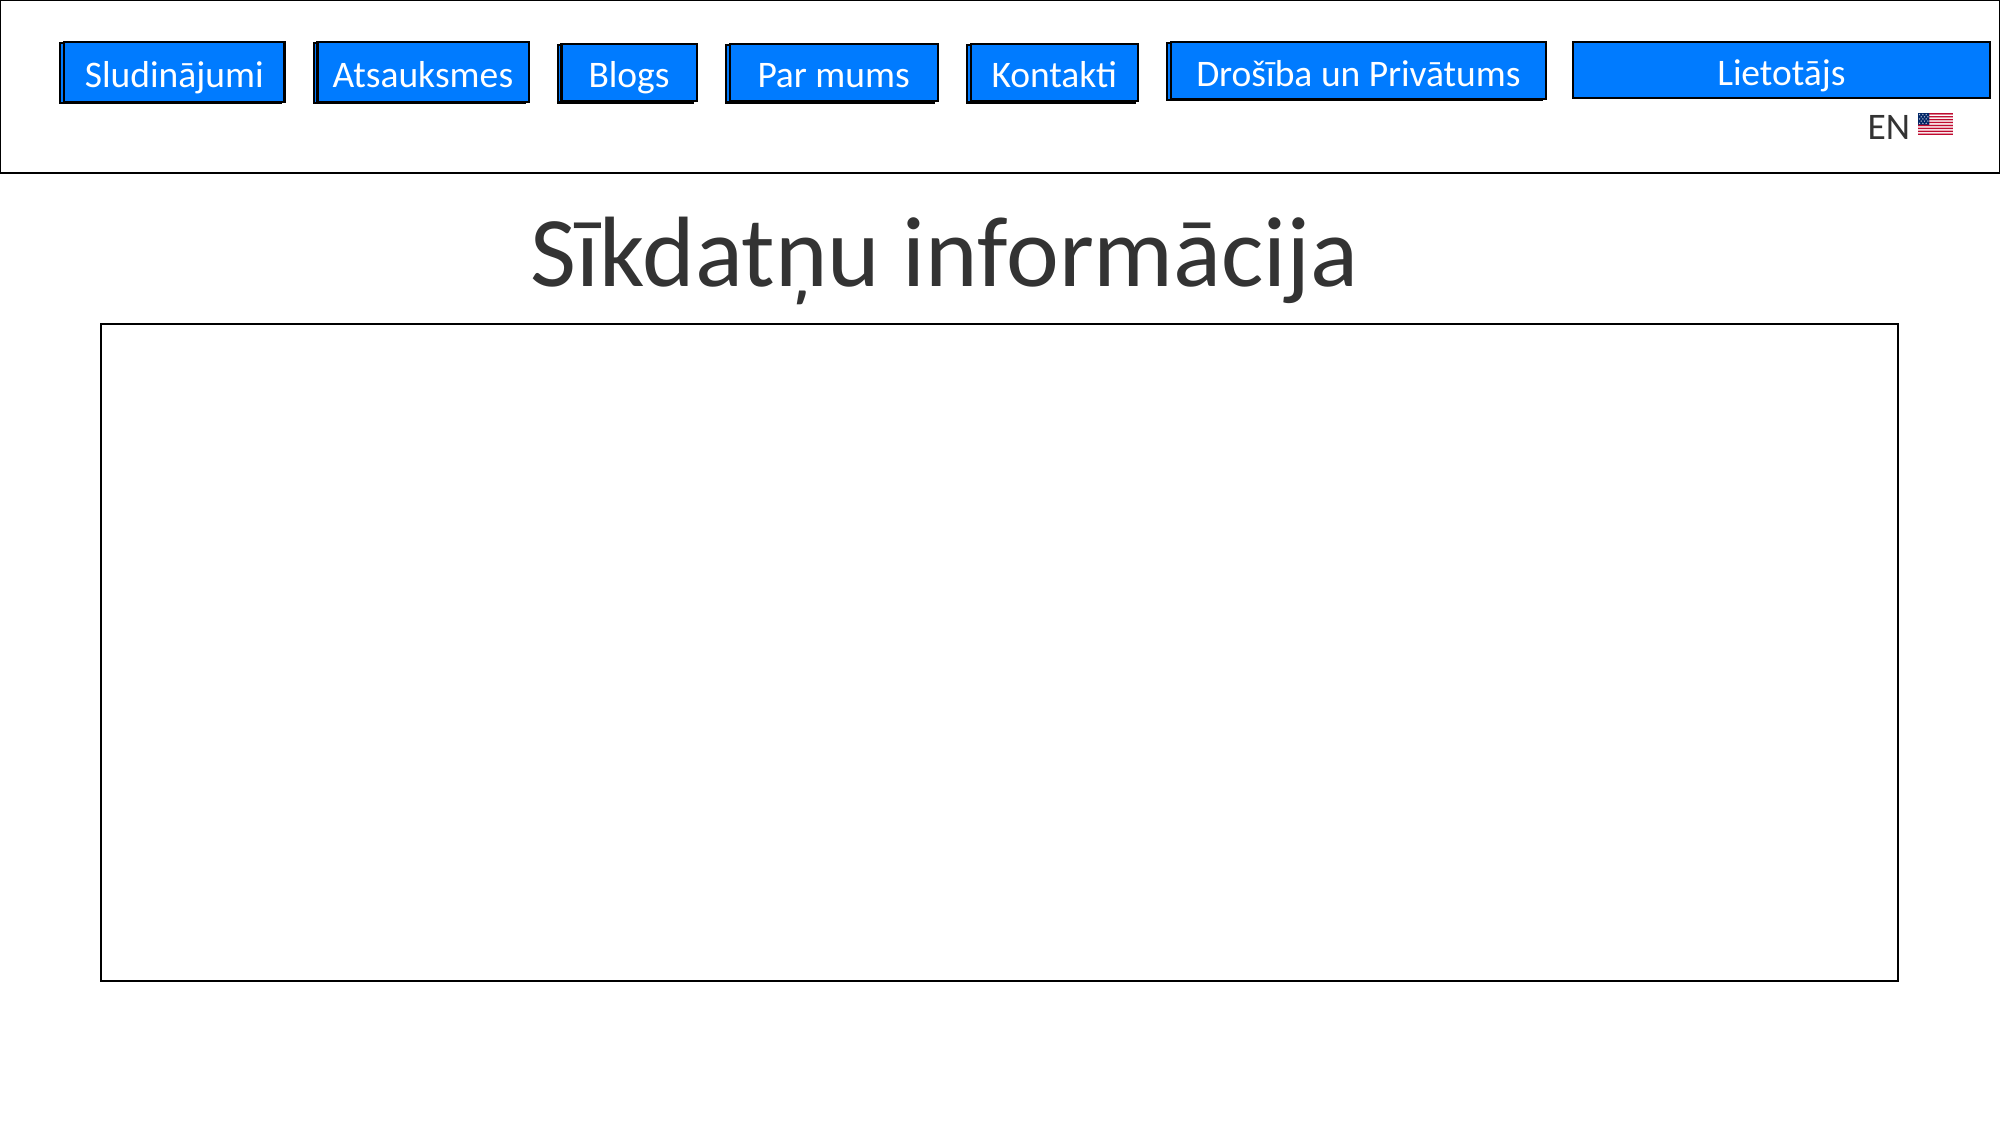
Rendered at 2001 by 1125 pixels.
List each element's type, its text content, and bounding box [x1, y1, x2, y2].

text_box Drošība un Privātums [1166, 42, 1543, 101]
text_box Par mums [729, 43, 939, 102]
text_box Atsauksmes [313, 42, 526, 104]
text_box Kontakti [970, 43, 1139, 102]
text_box Blogs [557, 44, 694, 104]
text_box EN [1853, 99, 1926, 155]
text_box Lietotājs [1572, 41, 1991, 99]
text_box Drošība un Privātums [1170, 41, 1547, 100]
text_box Blogs [560, 43, 698, 102]
text_box Sludinājumi [63, 41, 286, 103]
text_box Sīkdatņu informācija [515, 205, 1475, 287]
text_box Sludinājumi [59, 42, 282, 104]
picture [1918, 113, 1953, 135]
text_box [100, 323, 1899, 982]
text_box Atsauksmes [316, 41, 530, 103]
text_box Par mums [725, 44, 935, 104]
text_box [0, 0, 2000, 174]
text_box Kontakti [966, 44, 1136, 104]
